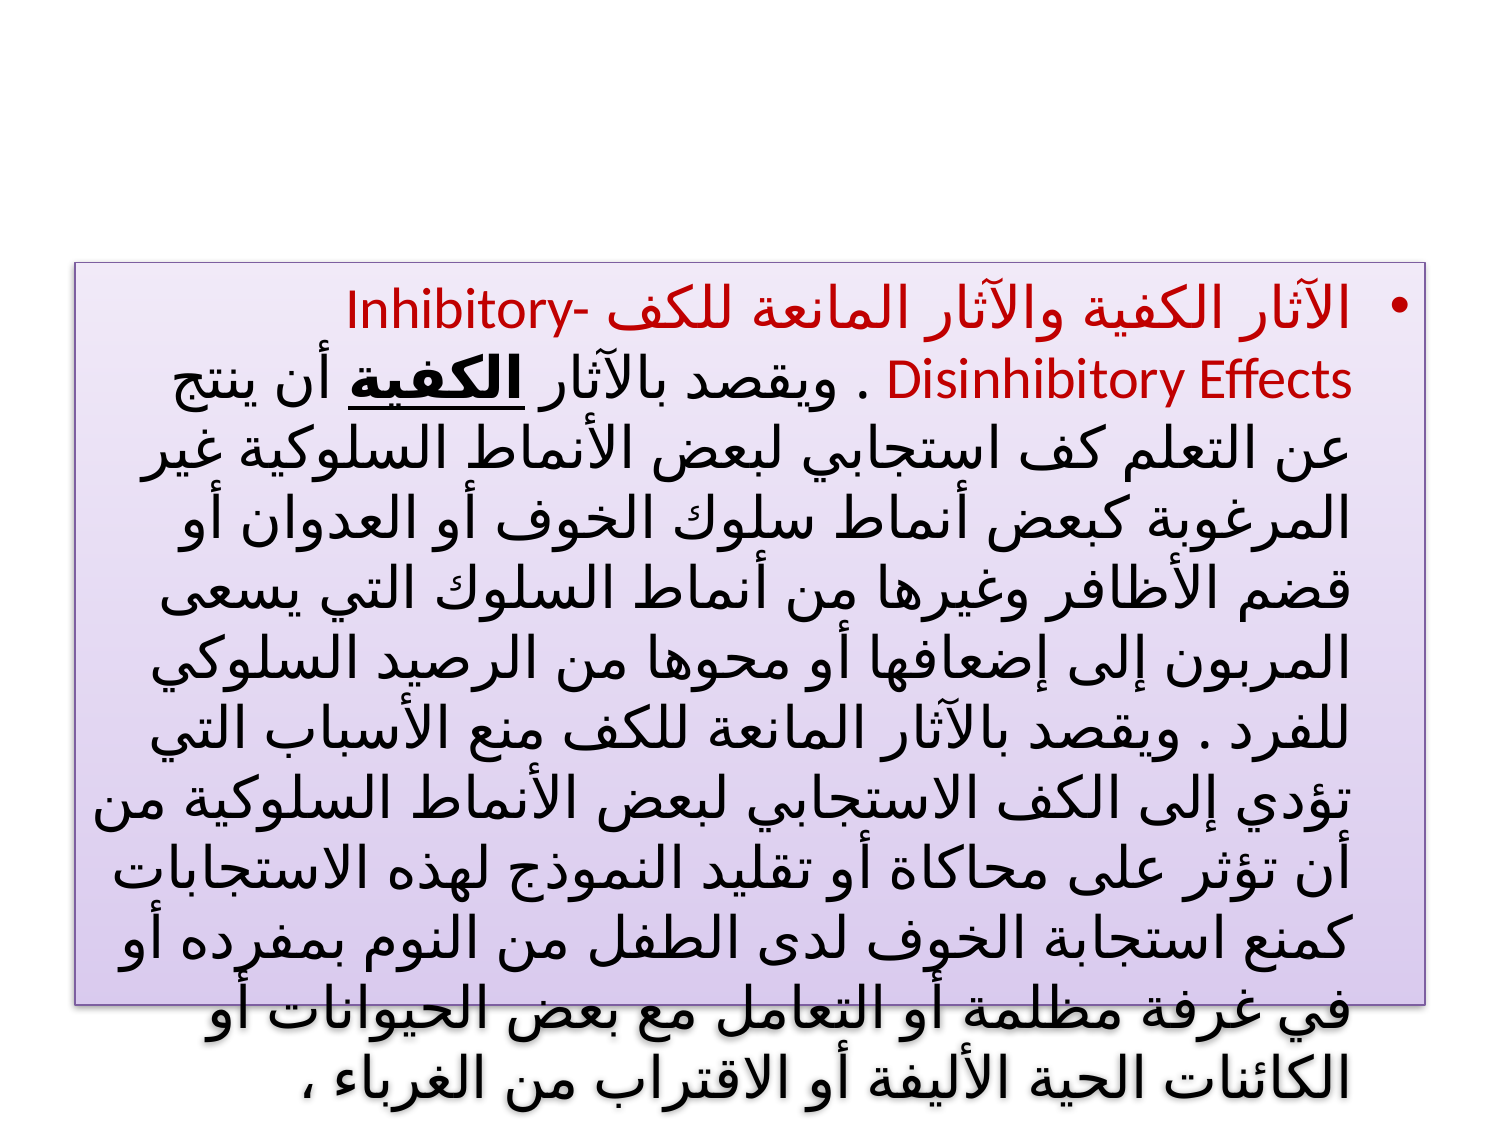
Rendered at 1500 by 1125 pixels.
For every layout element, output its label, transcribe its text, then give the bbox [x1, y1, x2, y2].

list الآثار الكفية والآثار المانعة للكف Inhibitory-Disinhibitory Effects . ويقصد بالآثار الكفية أن ينتج عن التعلم كف استجابي لبعض الأنماط السلوكية غير المرغوبة كبعض أنماط سلوك الخوف أو العدوان أو قضم الأظافر وغيرها من أنماط السلوك التي يسعى المربون إلى إضعافها أو محوها من الرصيد السلوكي للفرد . ويقصد بالآثار المانعة للكف منع الأسباب التي تؤدي إلى الكف الاستجابي لبعض الأنماط السلوكية من أن تؤثر على محاكاة أو تقليد النموذج لهذه الاستجابات كمنع استجابة الخوف لدى الطفل من النوم بمفرده أو في غرفة مظلمة أو التعامل مع بعض الحيوانات أو الكائنات الحية الأليفة أو الاقتراب من الغرباء ، [74, 262, 1426, 1006]
